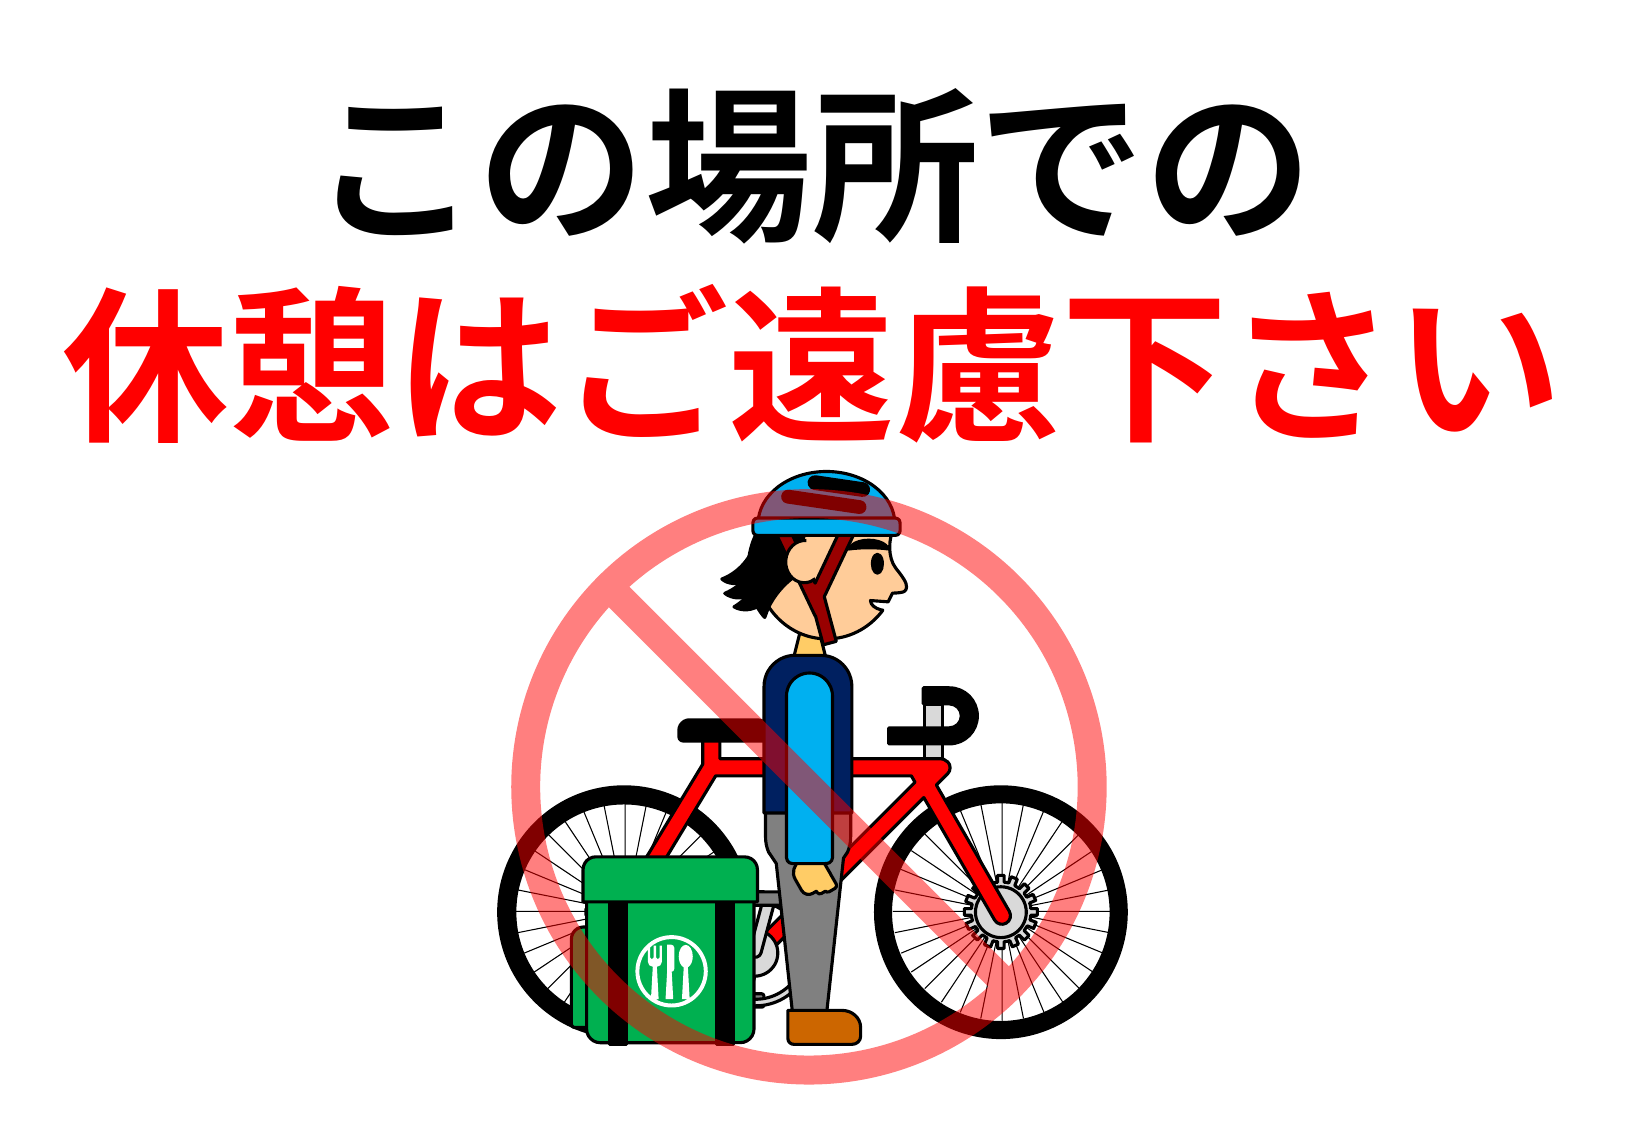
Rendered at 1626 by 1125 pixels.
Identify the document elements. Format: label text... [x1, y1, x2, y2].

text_box この場所での 休憩はご遠慮下さい [0, 54, 1625, 469]
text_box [498, 471, 1127, 1085]
